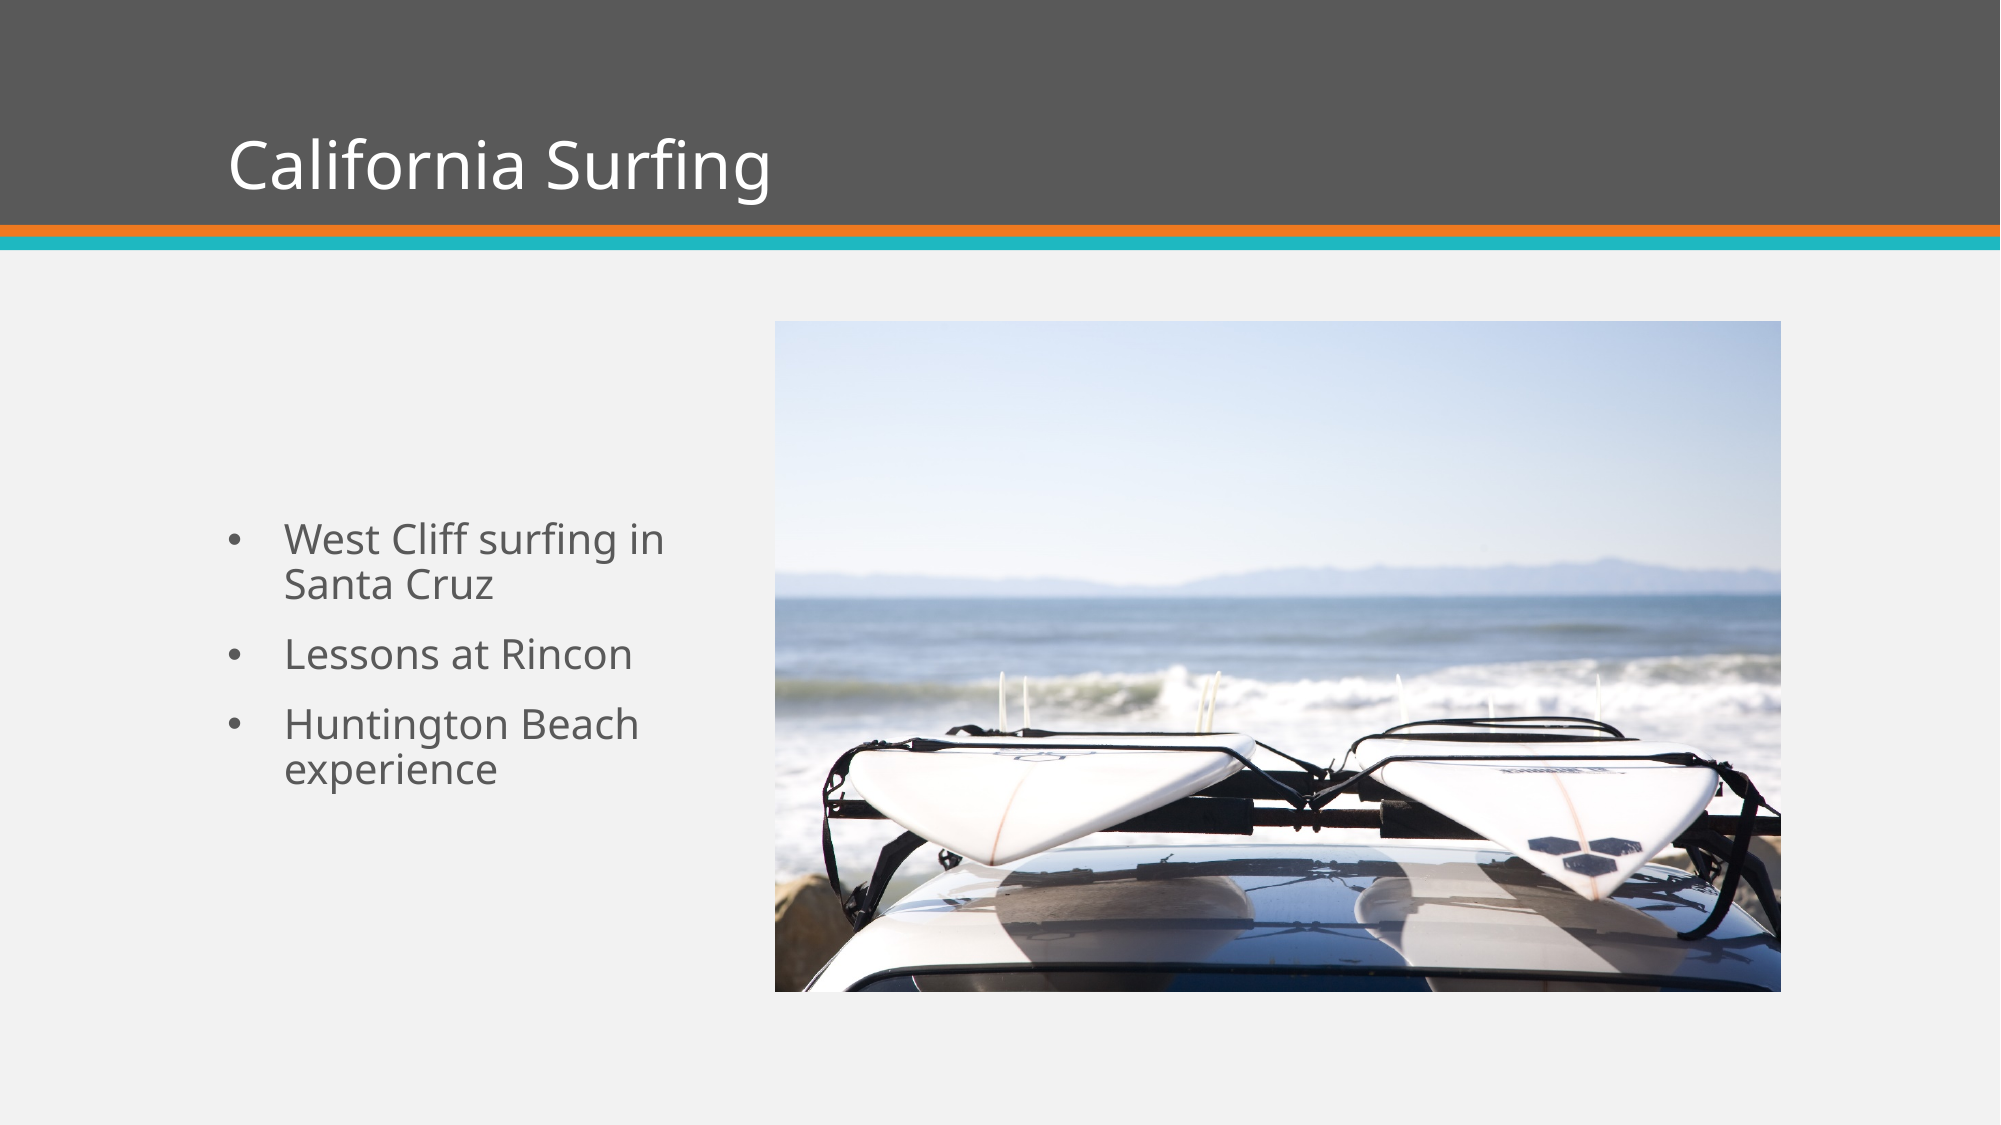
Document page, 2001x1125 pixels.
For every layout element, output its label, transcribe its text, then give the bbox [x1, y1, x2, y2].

title California Surfing [212, 41, 1788, 212]
list West Cliff surfing in Santa Cruz Lessons at Rincon Huntington Beach experience [212, 299, 708, 1013]
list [775, 321, 1781, 992]
